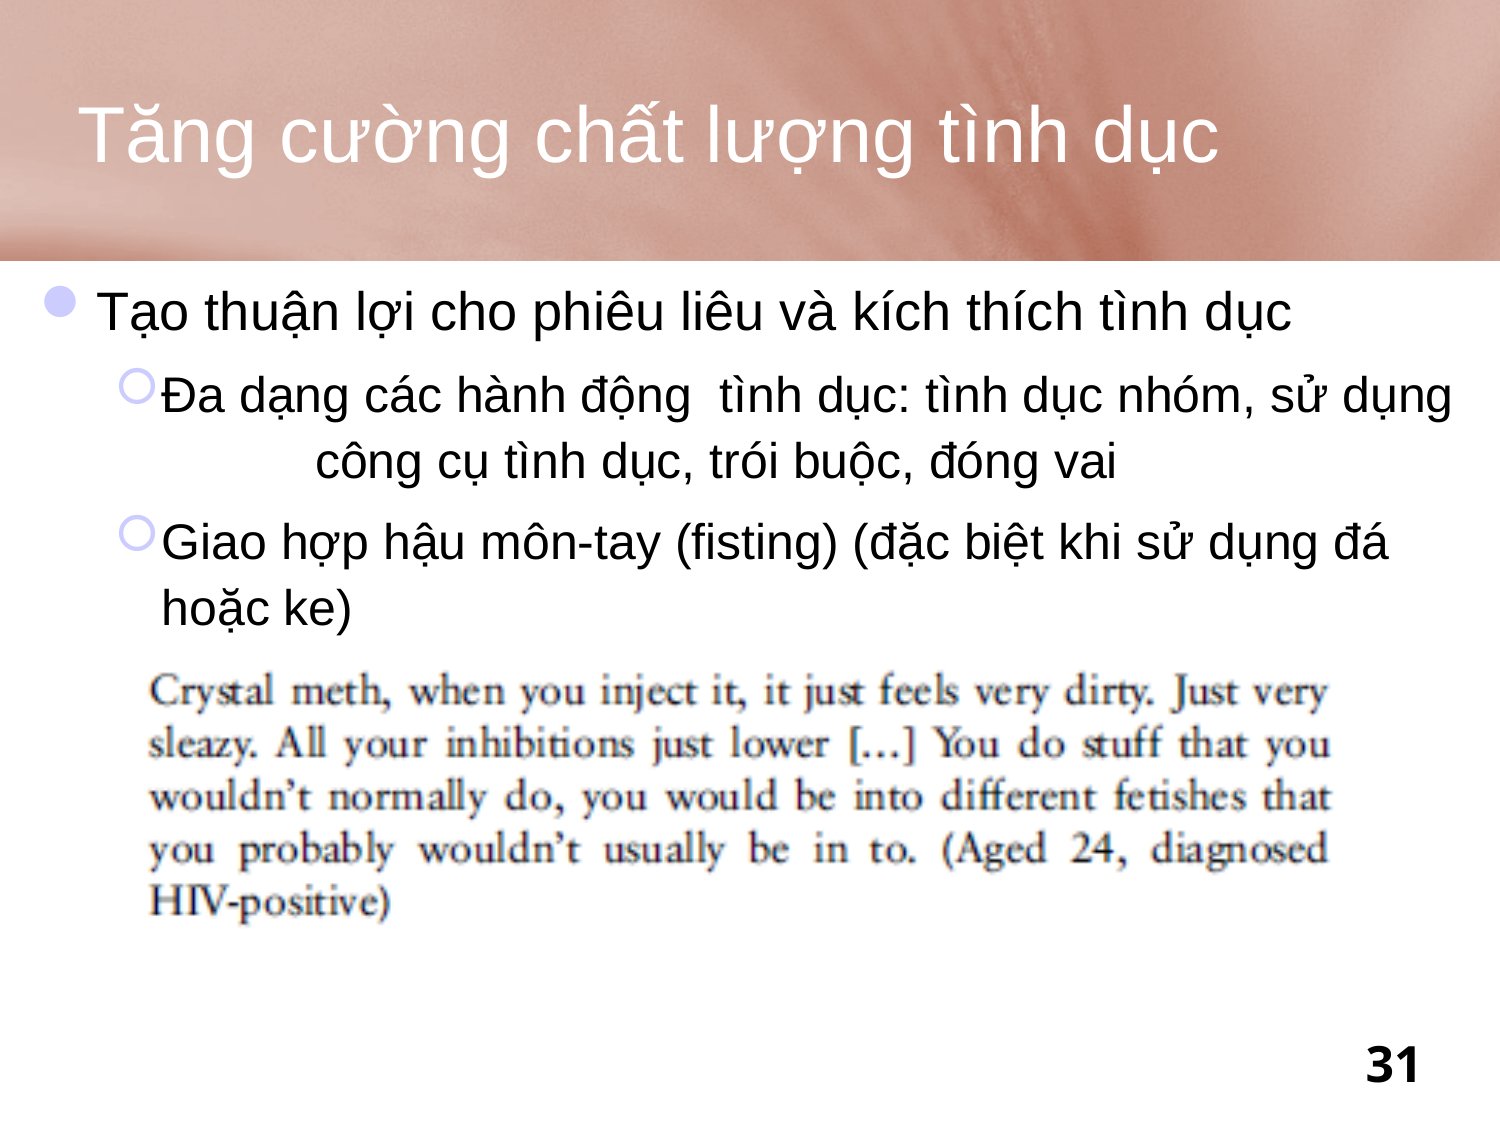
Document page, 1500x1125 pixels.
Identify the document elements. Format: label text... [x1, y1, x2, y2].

picture [0, 0, 1500, 261]
slide_number 31 [1087, 1024, 1438, 1101]
picture [124, 662, 1371, 948]
list Tạo thuận lợi cho phiêu liêu và kích thích tình dục Đa dạng các hành động tình dục: tình dục nhóm, sử dụng công cụ tình dục, trói buộc, đóng vai Giao hợp hậu môn-tay (fisting) (đặc biệt khi sử dụng đá hoặc ke) [24, 262, 1476, 1063]
title Tăng cường chất lượng tình dục [62, 37, 1413, 226]
